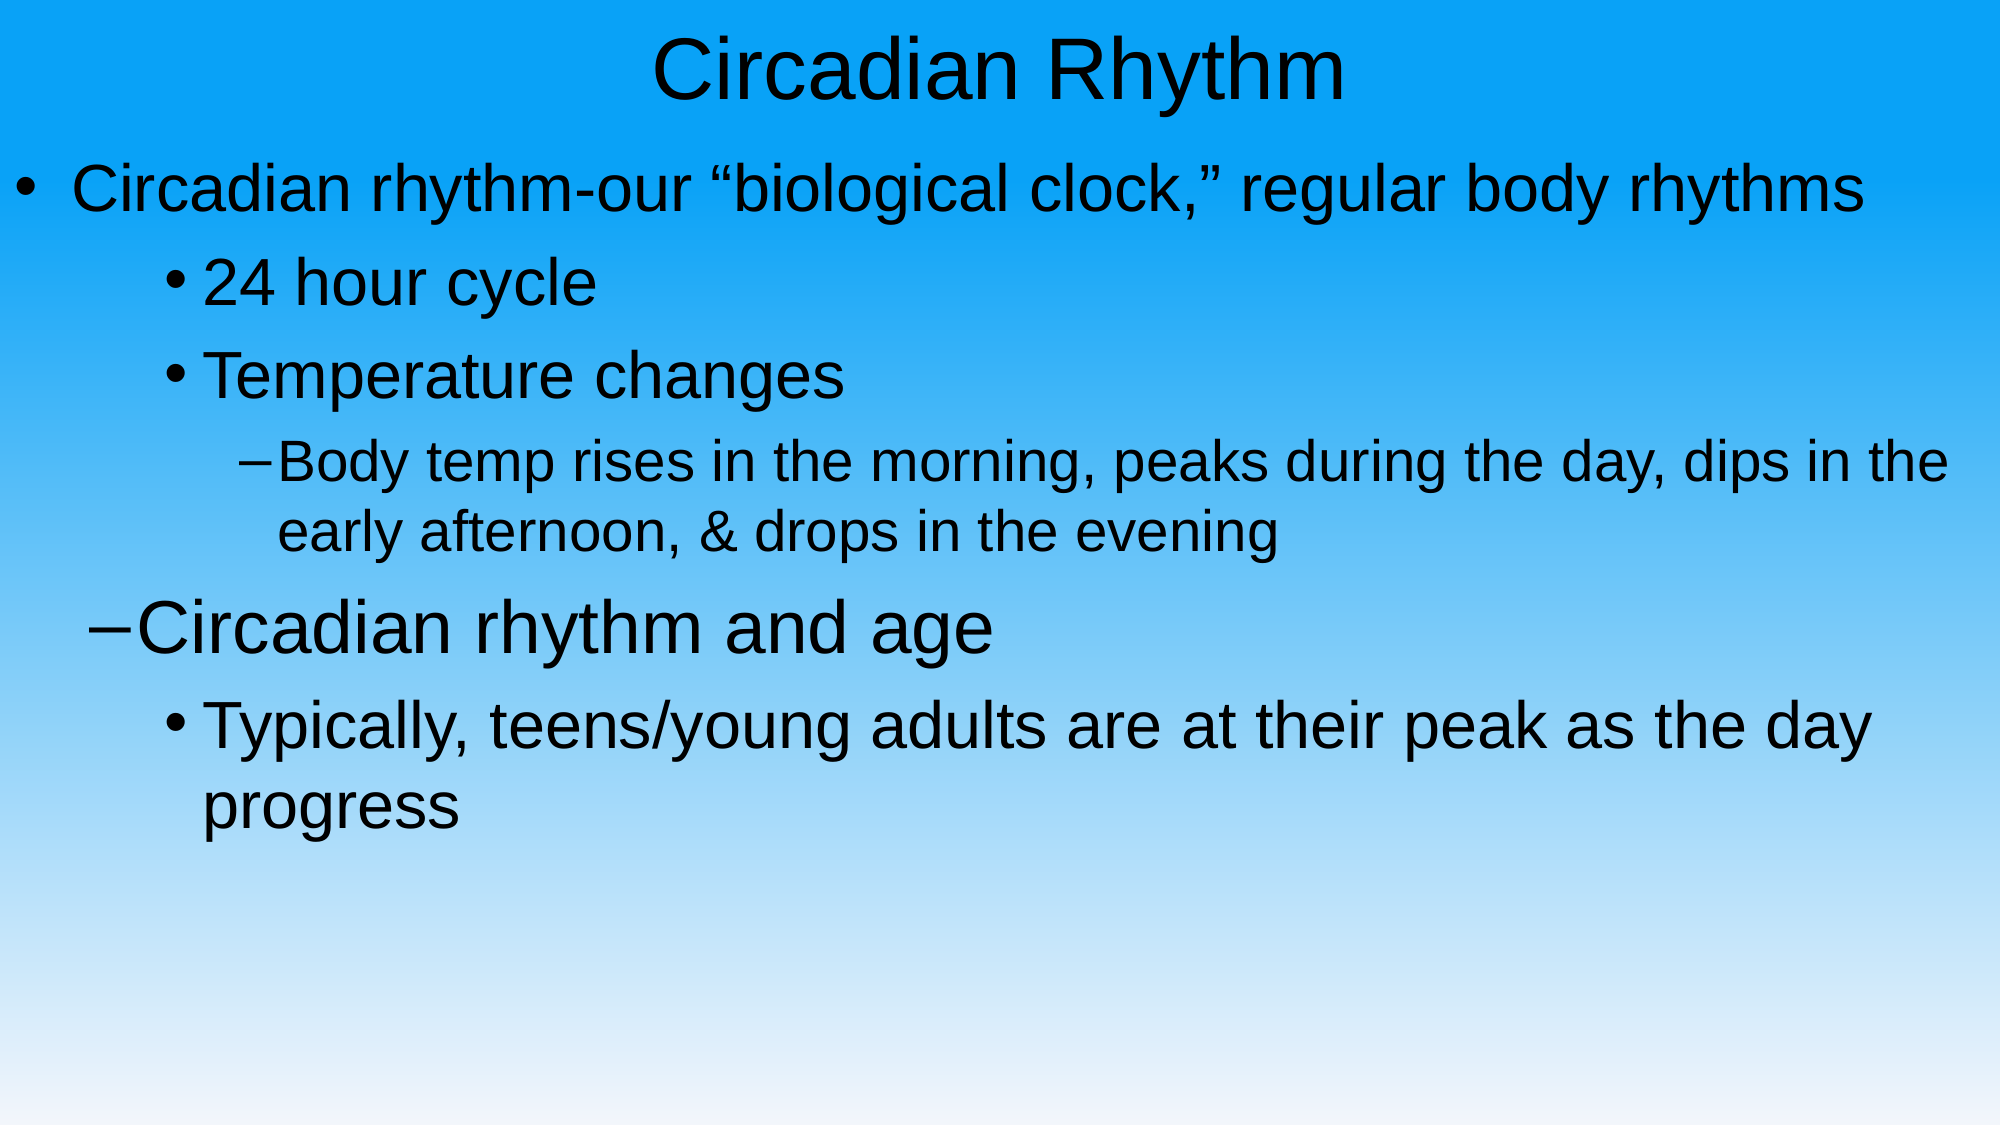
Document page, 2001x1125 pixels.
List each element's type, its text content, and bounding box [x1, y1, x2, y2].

text_box Circadian rhythm-our “biological clock,” regular body rhythms 24 hour cycle Temperature changes Body temp rises in the morning, peaks during the day, dips in the early afternoon, & drops in the evening Circadian rhythm and age Typically, teens/young adults are at their peak as the day progress [0, 137, 2000, 881]
title Circadian Rhythm [249, 0, 1750, 137]
